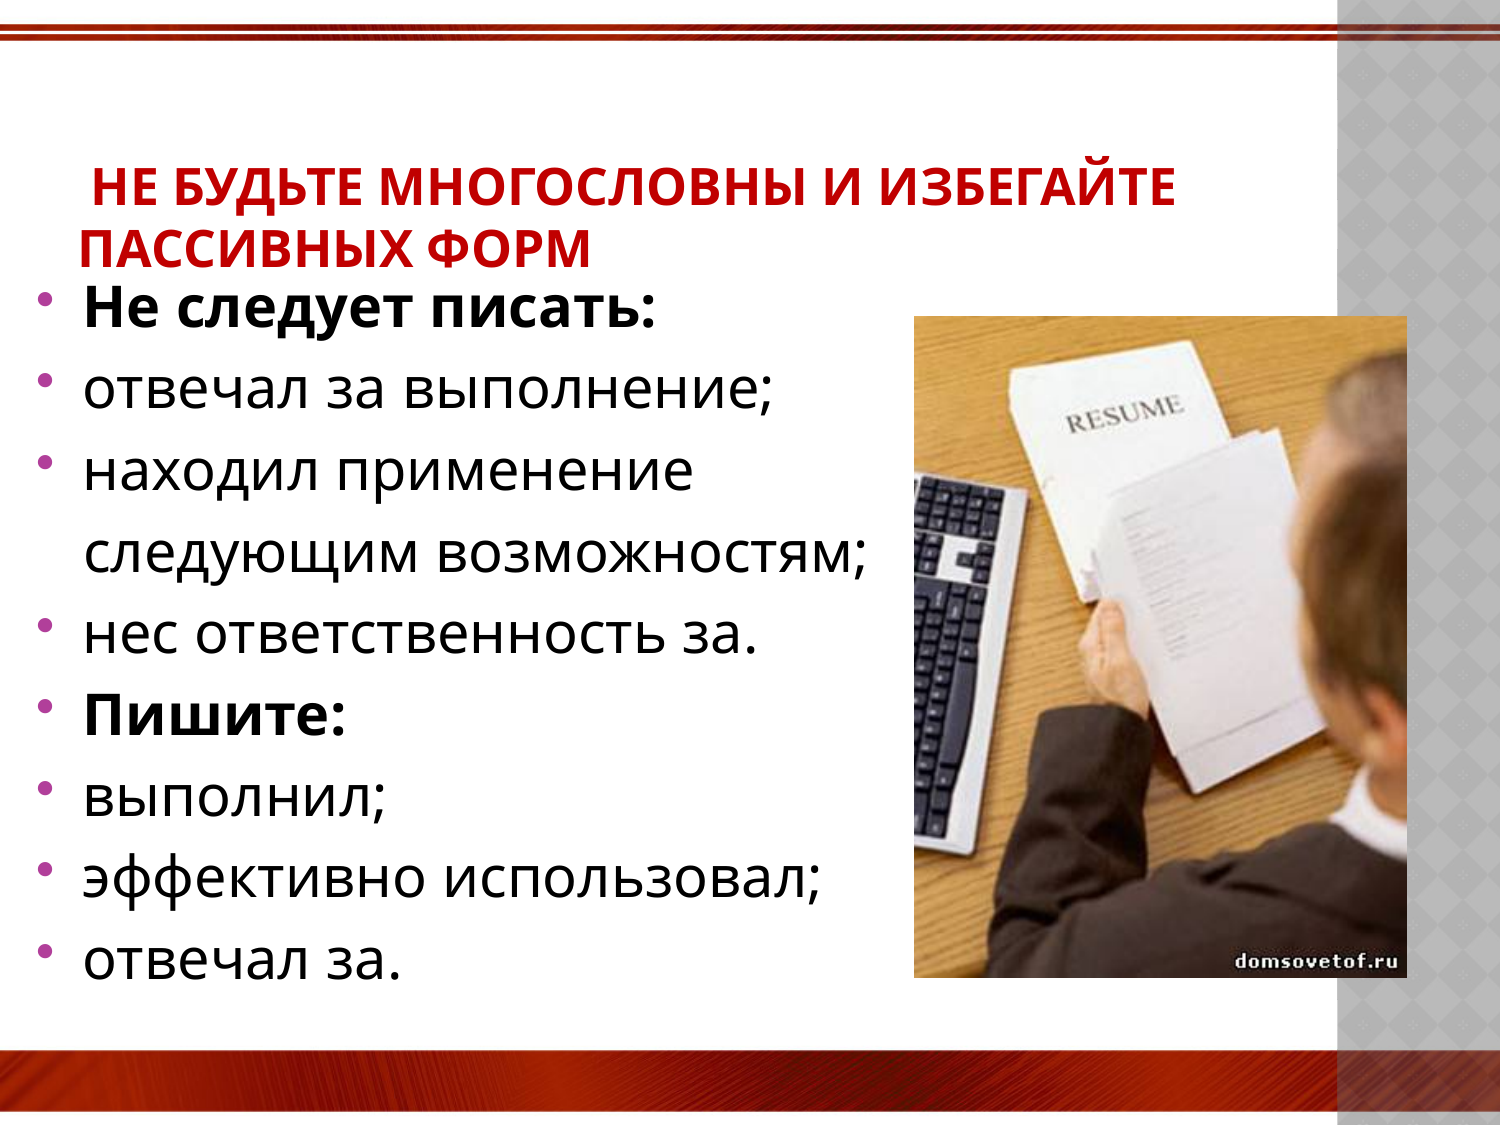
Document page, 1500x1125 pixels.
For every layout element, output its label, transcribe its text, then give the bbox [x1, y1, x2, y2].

list Не следует писать: отвечал за выполнение; находил применение следующим возможностям; нес ответственность за. Пишите: выполнил; эффективно использовал; отвечал за. [23, 262, 1425, 1005]
footer [265, 1024, 1247, 1103]
picture [0, 0, 1500, 1125]
title Не будьте многословны и избегайте пассивных форм [70, 152, 1421, 262]
